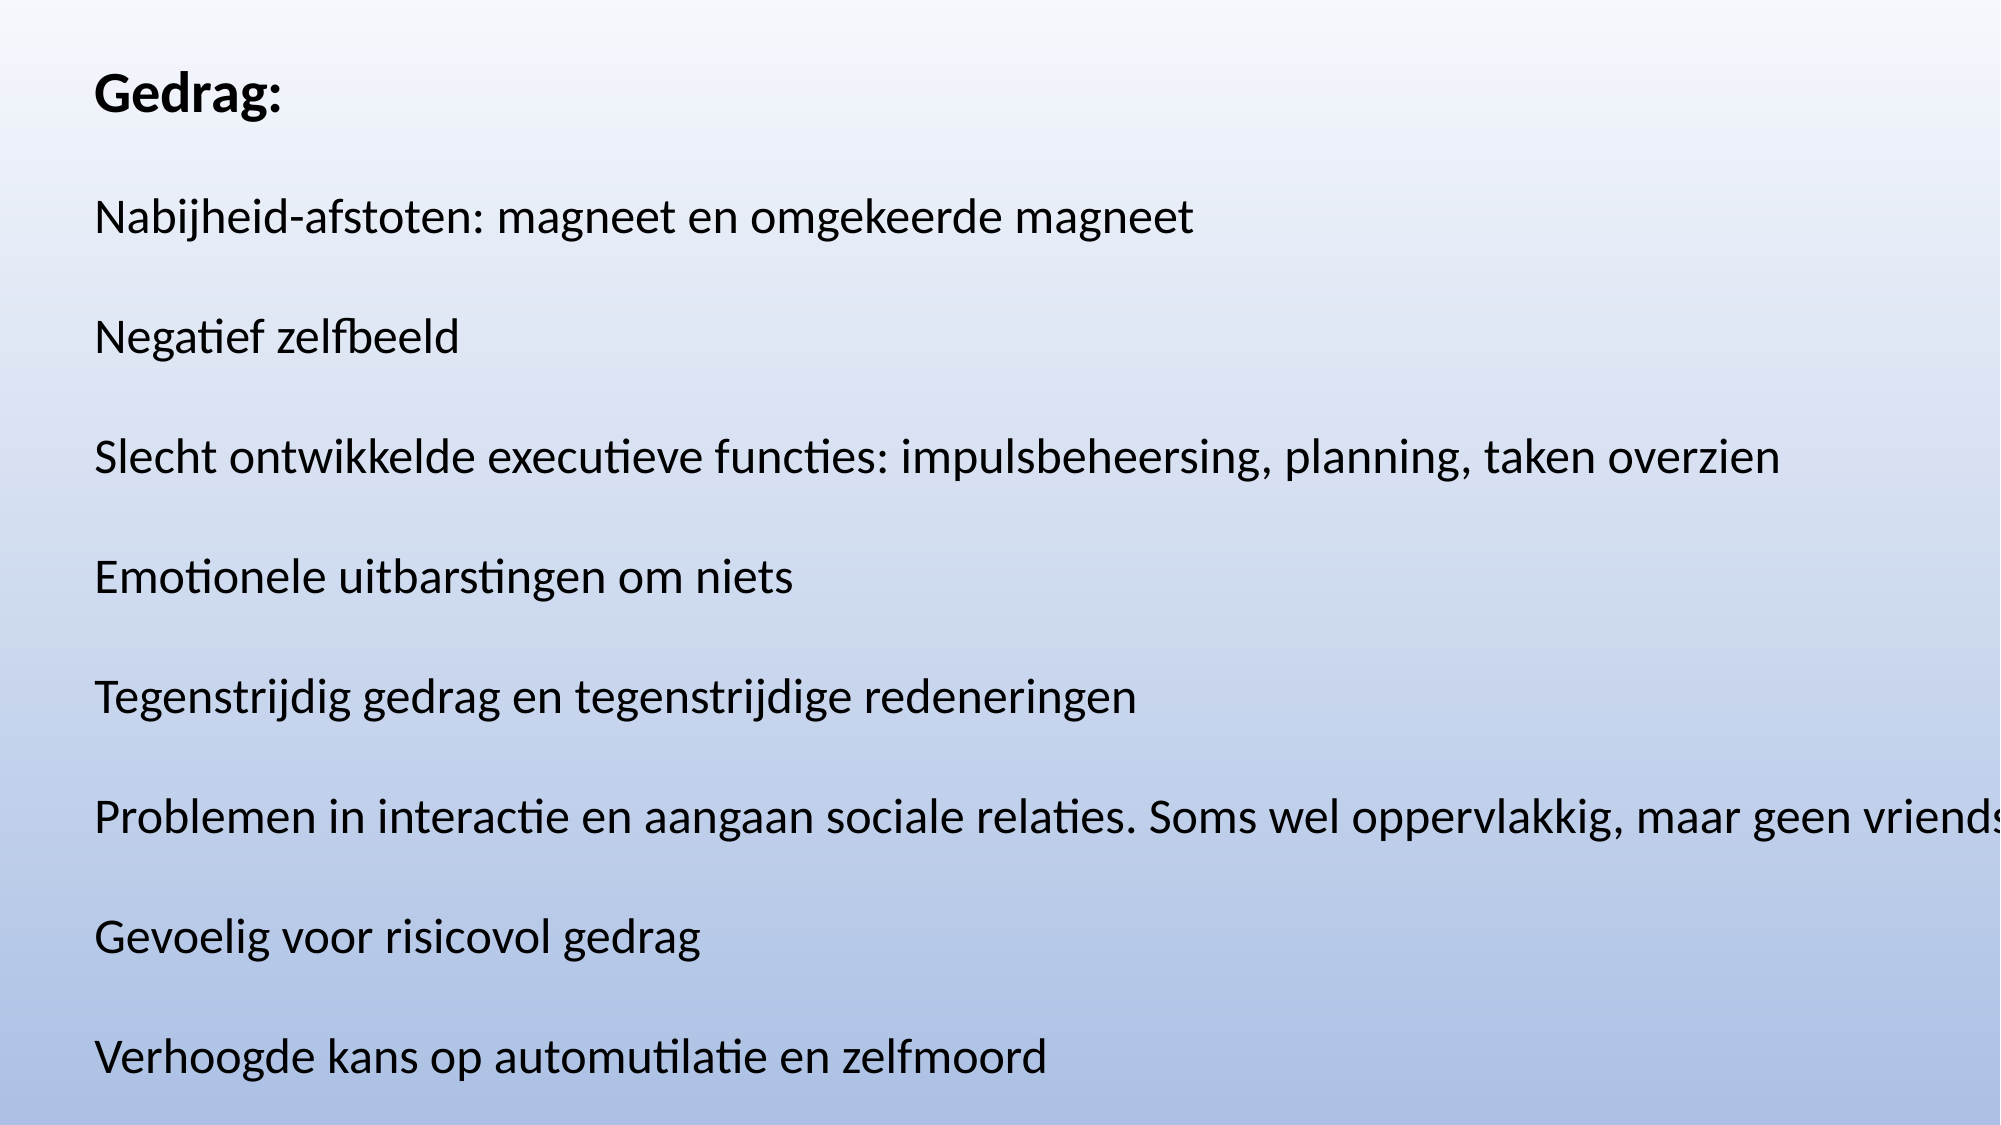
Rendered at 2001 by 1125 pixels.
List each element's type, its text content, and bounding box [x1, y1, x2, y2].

text_box Gedrag: Nabijheid-afstoten: magneet en omgekeerde magneet Negatief zelfbeeld Slecht ontwikkelde executieve functies: impulsbeheersing, planning, taken overzien Emotionele uitbarstingen om niets Tegenstrijdig gedrag en tegenstrijdige redeneringen Problemen in interactie en aangaan sociale relaties. Soms wel oppervlakkig, maar geen vriendschap Gevoelig voor risicovol gedrag Verhoogde kans op automutilatie en zelfmoord [79, 46, 2000, 1092]
